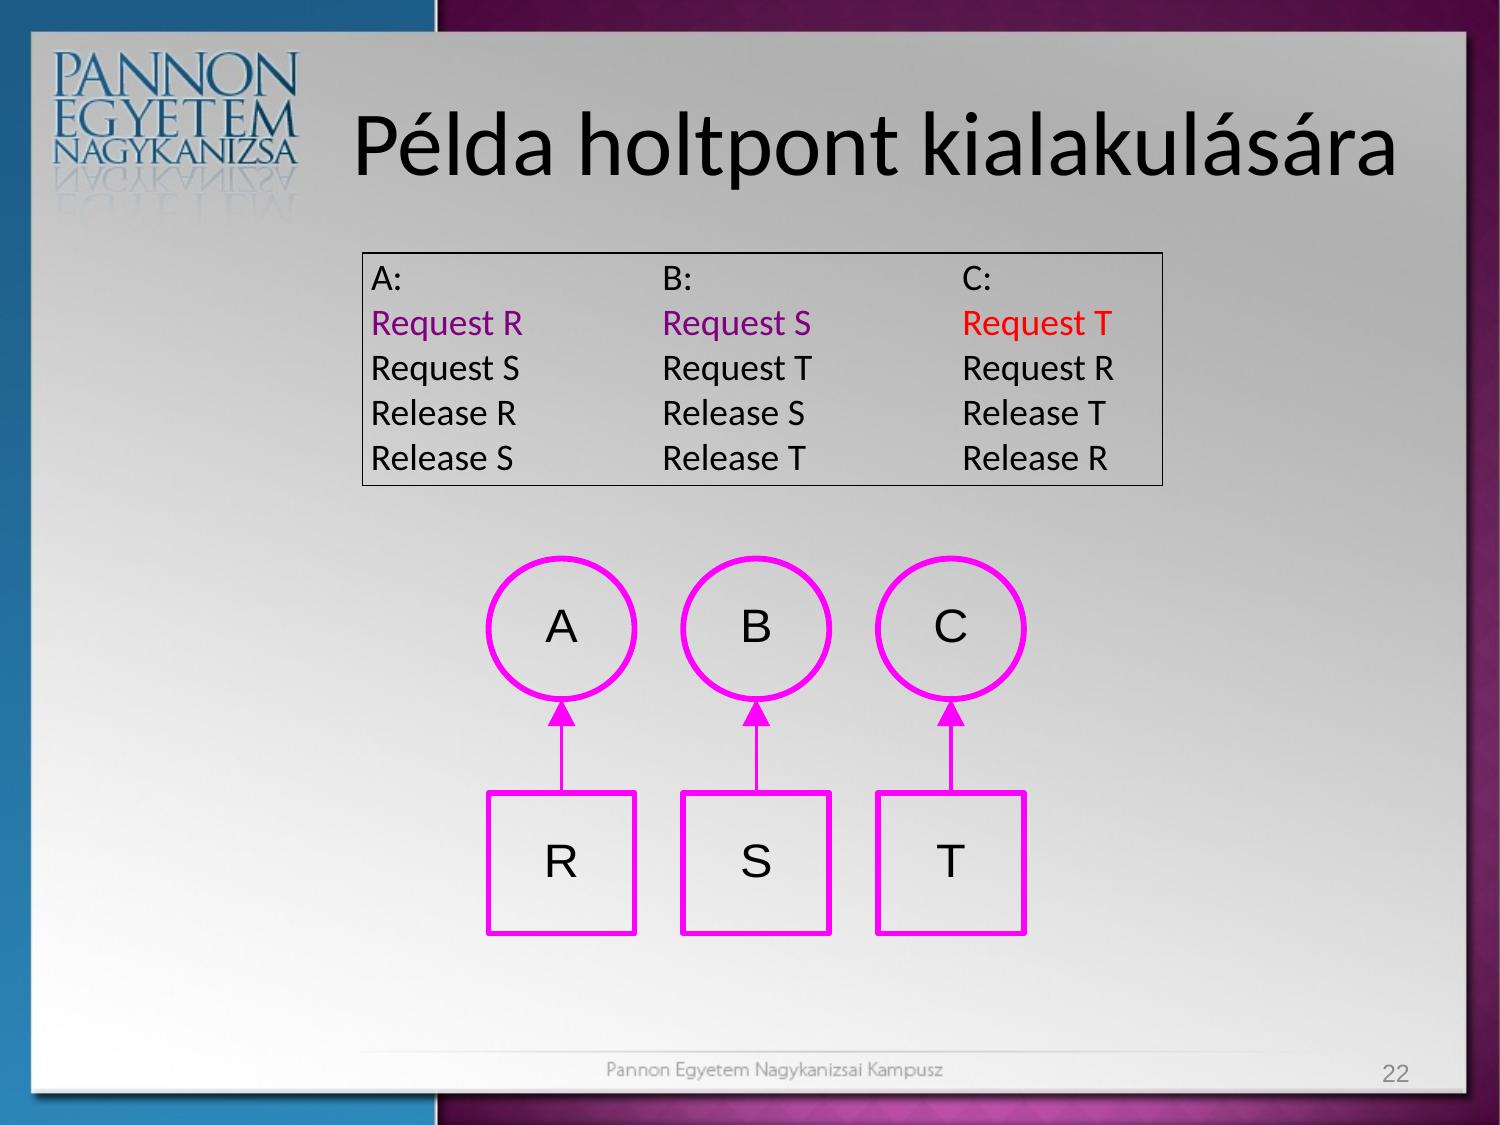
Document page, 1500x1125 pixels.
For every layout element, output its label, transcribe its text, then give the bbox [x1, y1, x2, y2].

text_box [412, 549, 1101, 1006]
slide_number 22 [1074, 1042, 1425, 1103]
picture [0, 0, 1500, 1125]
text_box A: B: C: Request R Request S Request T Request S Request T Request R Release R Release S Release T Release S Release T Release R [362, 253, 1163, 486]
title Példa holtpont kialakulására [328, 45, 1425, 233]
